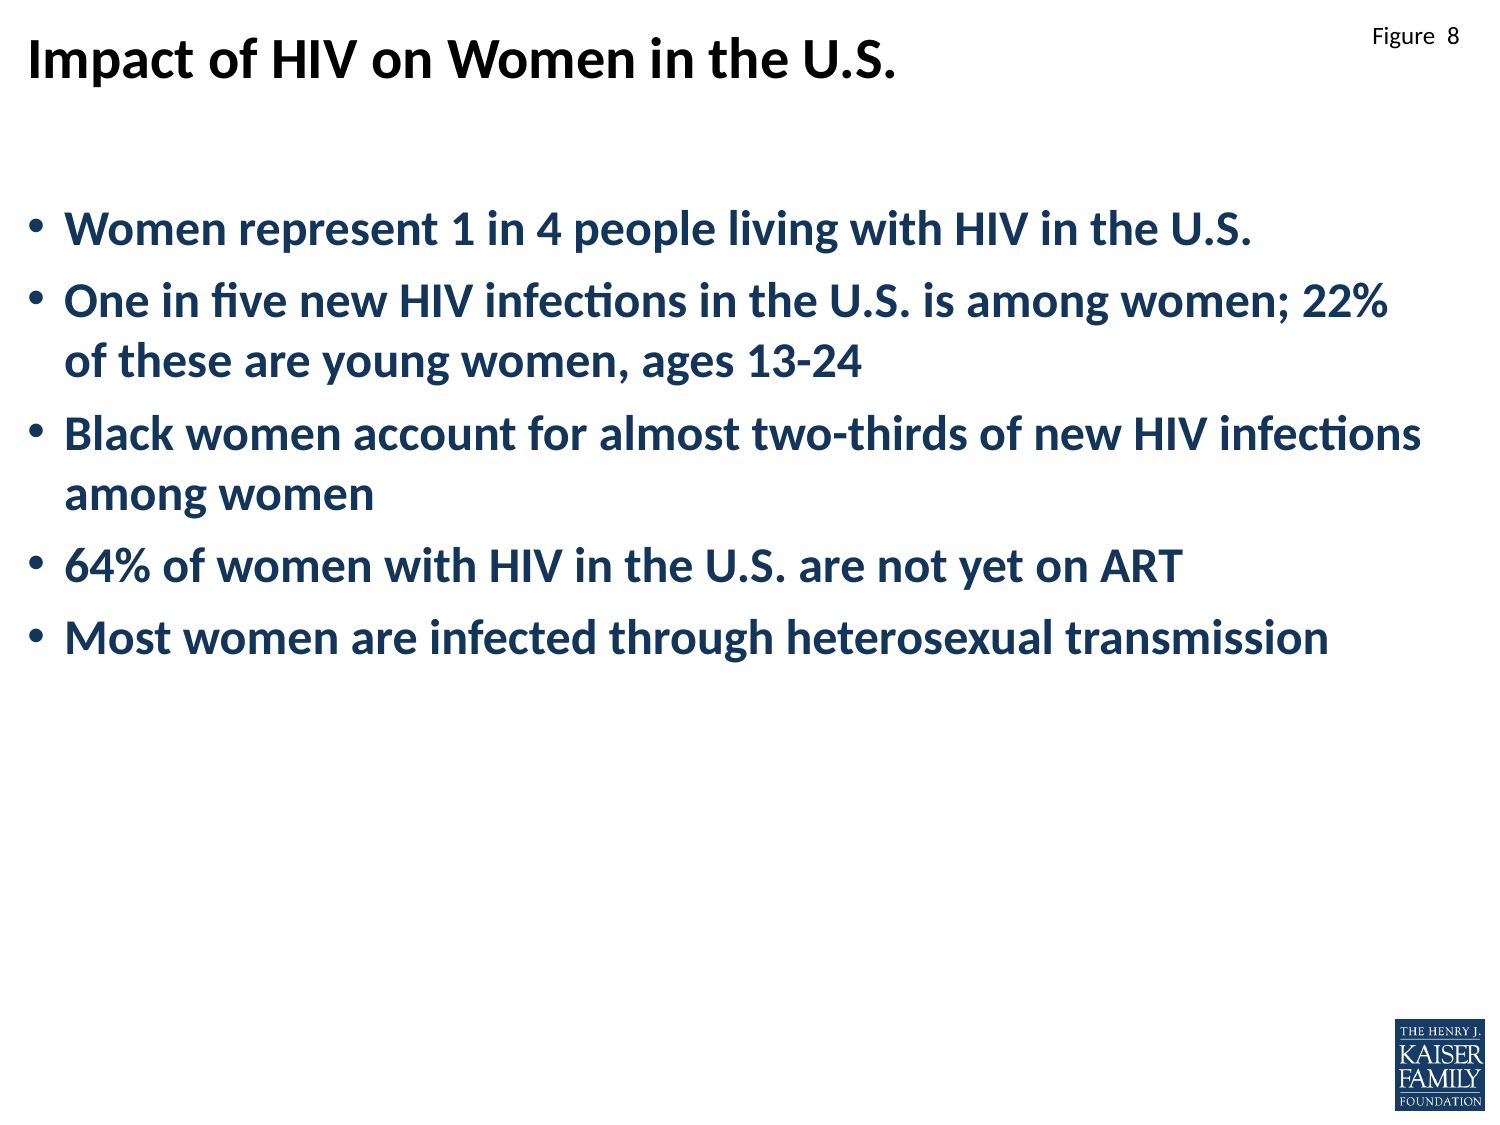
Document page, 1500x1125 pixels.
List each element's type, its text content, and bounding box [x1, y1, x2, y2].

text_box Women represent 1 in 4 people living with HIV in the U.S. One in five new HIV infections in the U.S. is among women; 22% of these are young women, ages 13-24 Black women account for almost two-thirds of new HIV infections among women 64% of women with HIV in the U.S. are not yet on ART Most women are infected through heterosexual transmission [12, 187, 1450, 963]
picture [1395, 1019, 1485, 1111]
title Impact of HIV on Women in the U.S. [12, 0, 1500, 158]
